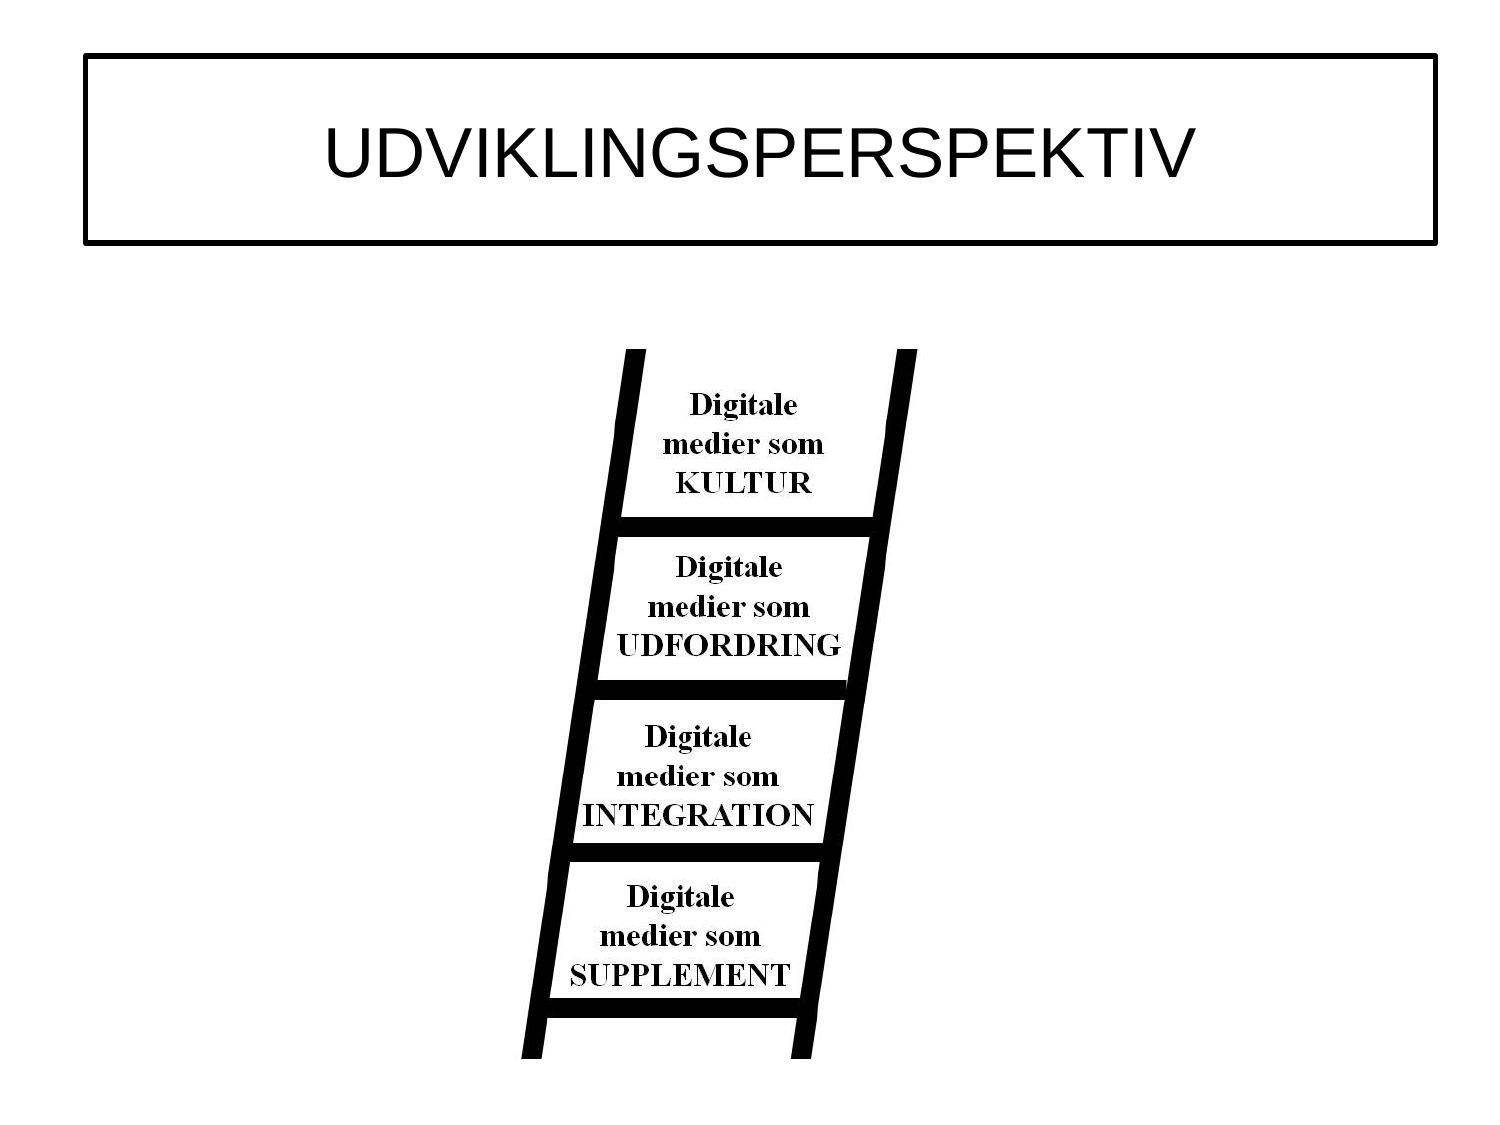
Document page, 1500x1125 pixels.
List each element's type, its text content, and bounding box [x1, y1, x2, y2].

picture [277, 349, 1223, 1059]
title UDVIKLINGSPERSPEKTIV [85, 55, 1436, 244]
